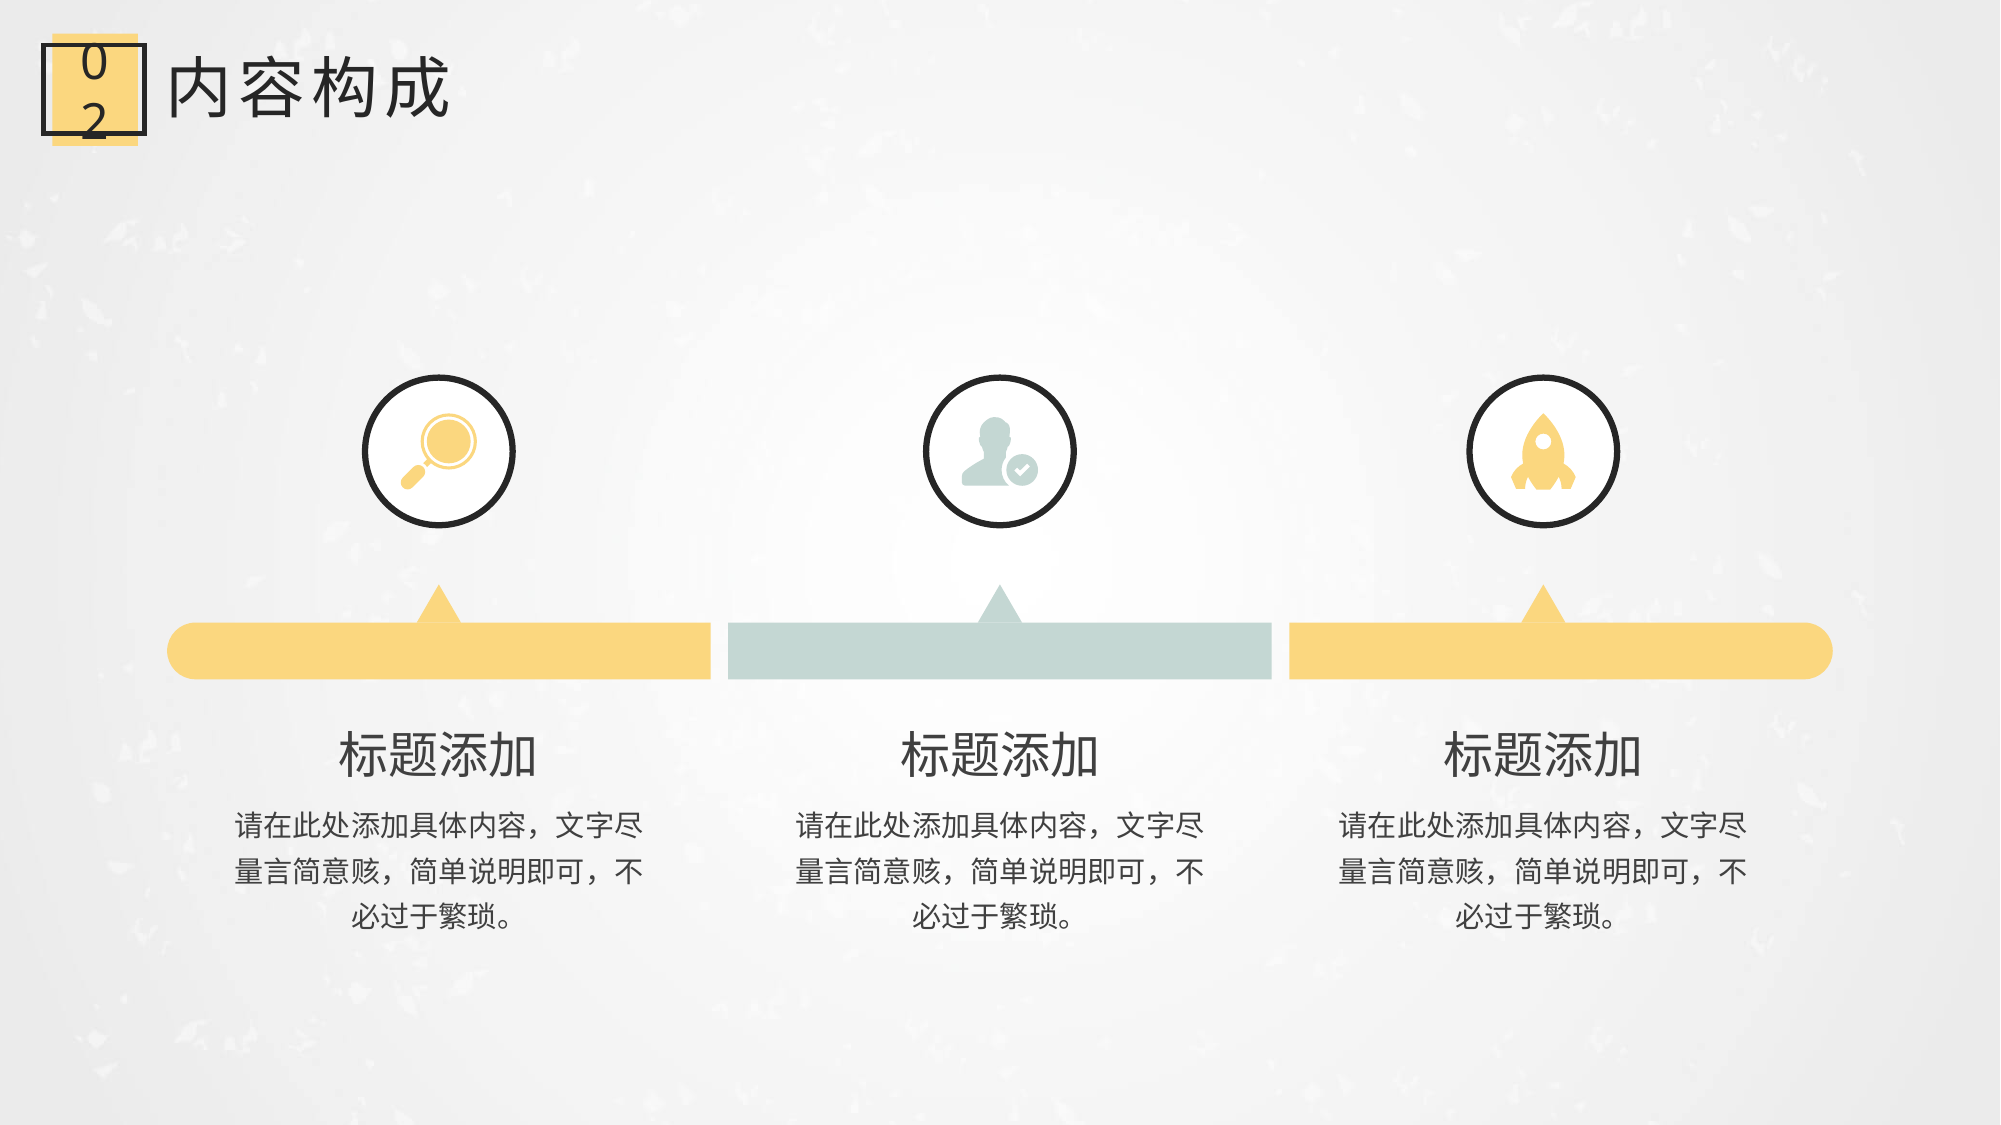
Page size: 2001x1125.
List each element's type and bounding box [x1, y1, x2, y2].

text_box [43, 33, 145, 146]
text_box [167, 584, 1833, 680]
text_box [213, 716, 664, 939]
text_box [1318, 716, 1769, 939]
text_box [774, 716, 1226, 939]
picture [0, 0, 2000, 1125]
